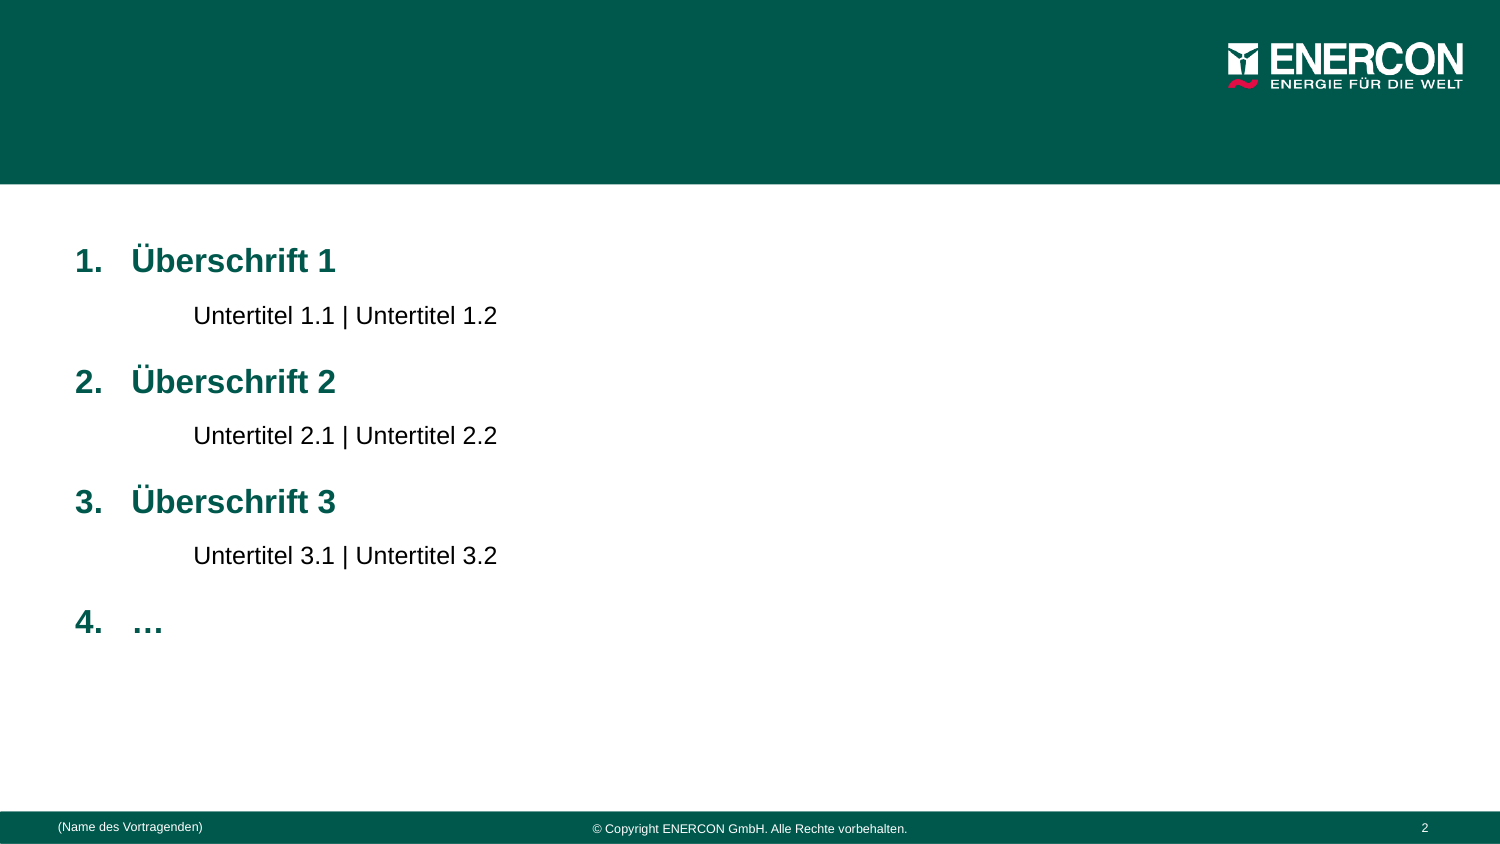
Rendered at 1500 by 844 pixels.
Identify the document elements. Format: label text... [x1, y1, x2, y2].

picture [1228, 42, 1463, 89]
list Überschrift 1 Untertitel 1.1 | Untertitel 1.2 Überschrift 2 Untertitel 2.1 | Untertitel 2.2 Überschrift 3 Untertitel 3.1 | Untertitel 3.2 … [62, 213, 1451, 701]
